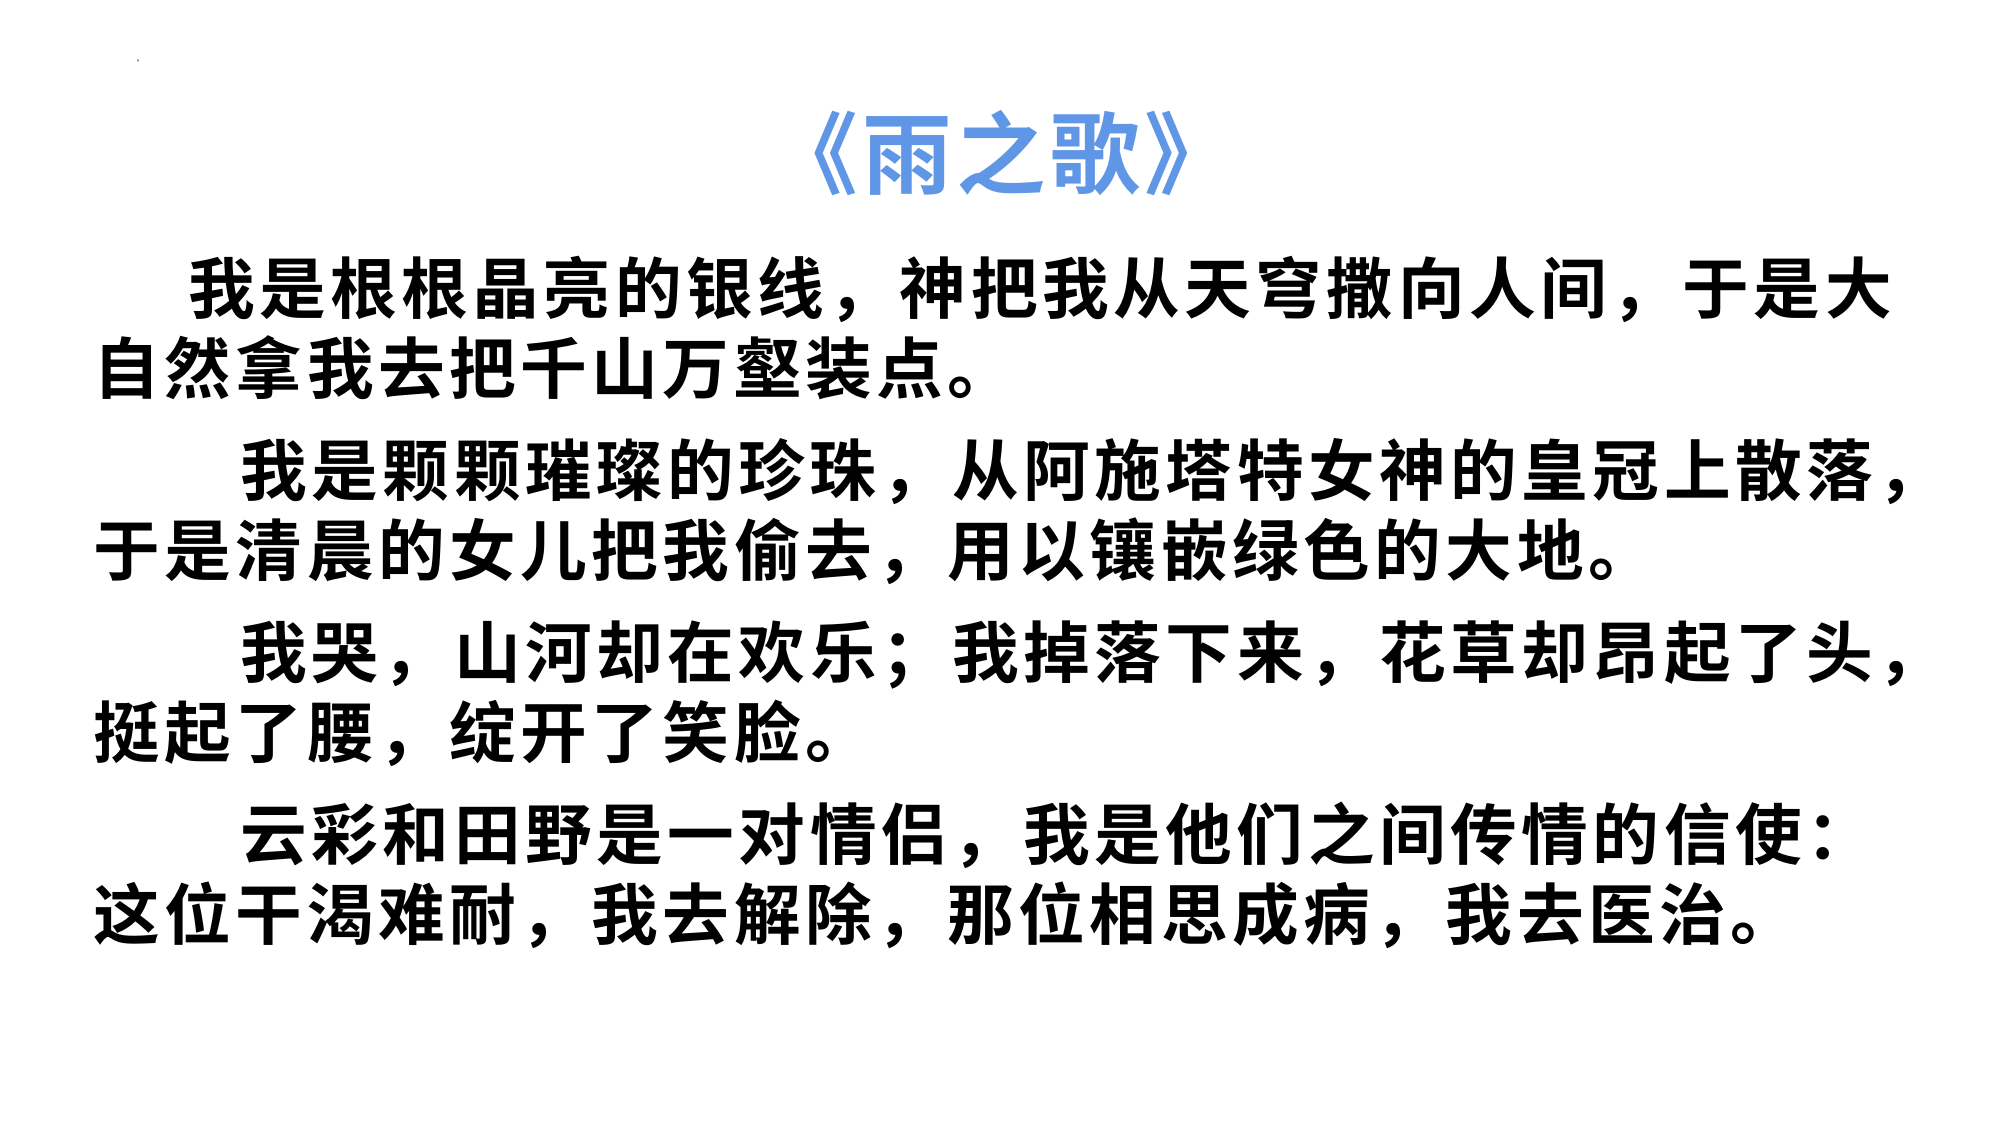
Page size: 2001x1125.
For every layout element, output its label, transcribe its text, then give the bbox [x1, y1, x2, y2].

text_box 《雨之歌》 [276, 88, 1727, 214]
text_box 我是根根晶亮的银线，神把我从天穹撒向人间，于是大自然拿我去把千山万壑装点。 我是颗颗璀璨的珍珠，从阿施塔特女神的皇冠上散落，于是清晨的女儿把我偷去，用以镶嵌绿色的大地。 我哭，山河却在欢乐；我掉落下来，花草却昂起了头，挺起了腰，绽开了笑脸。 云彩和田野是一对情侣，我是他们之间传情的信使：这位干渴难耐，我去解除，那位相思成病，我去医治。 [83, 234, 1909, 966]
